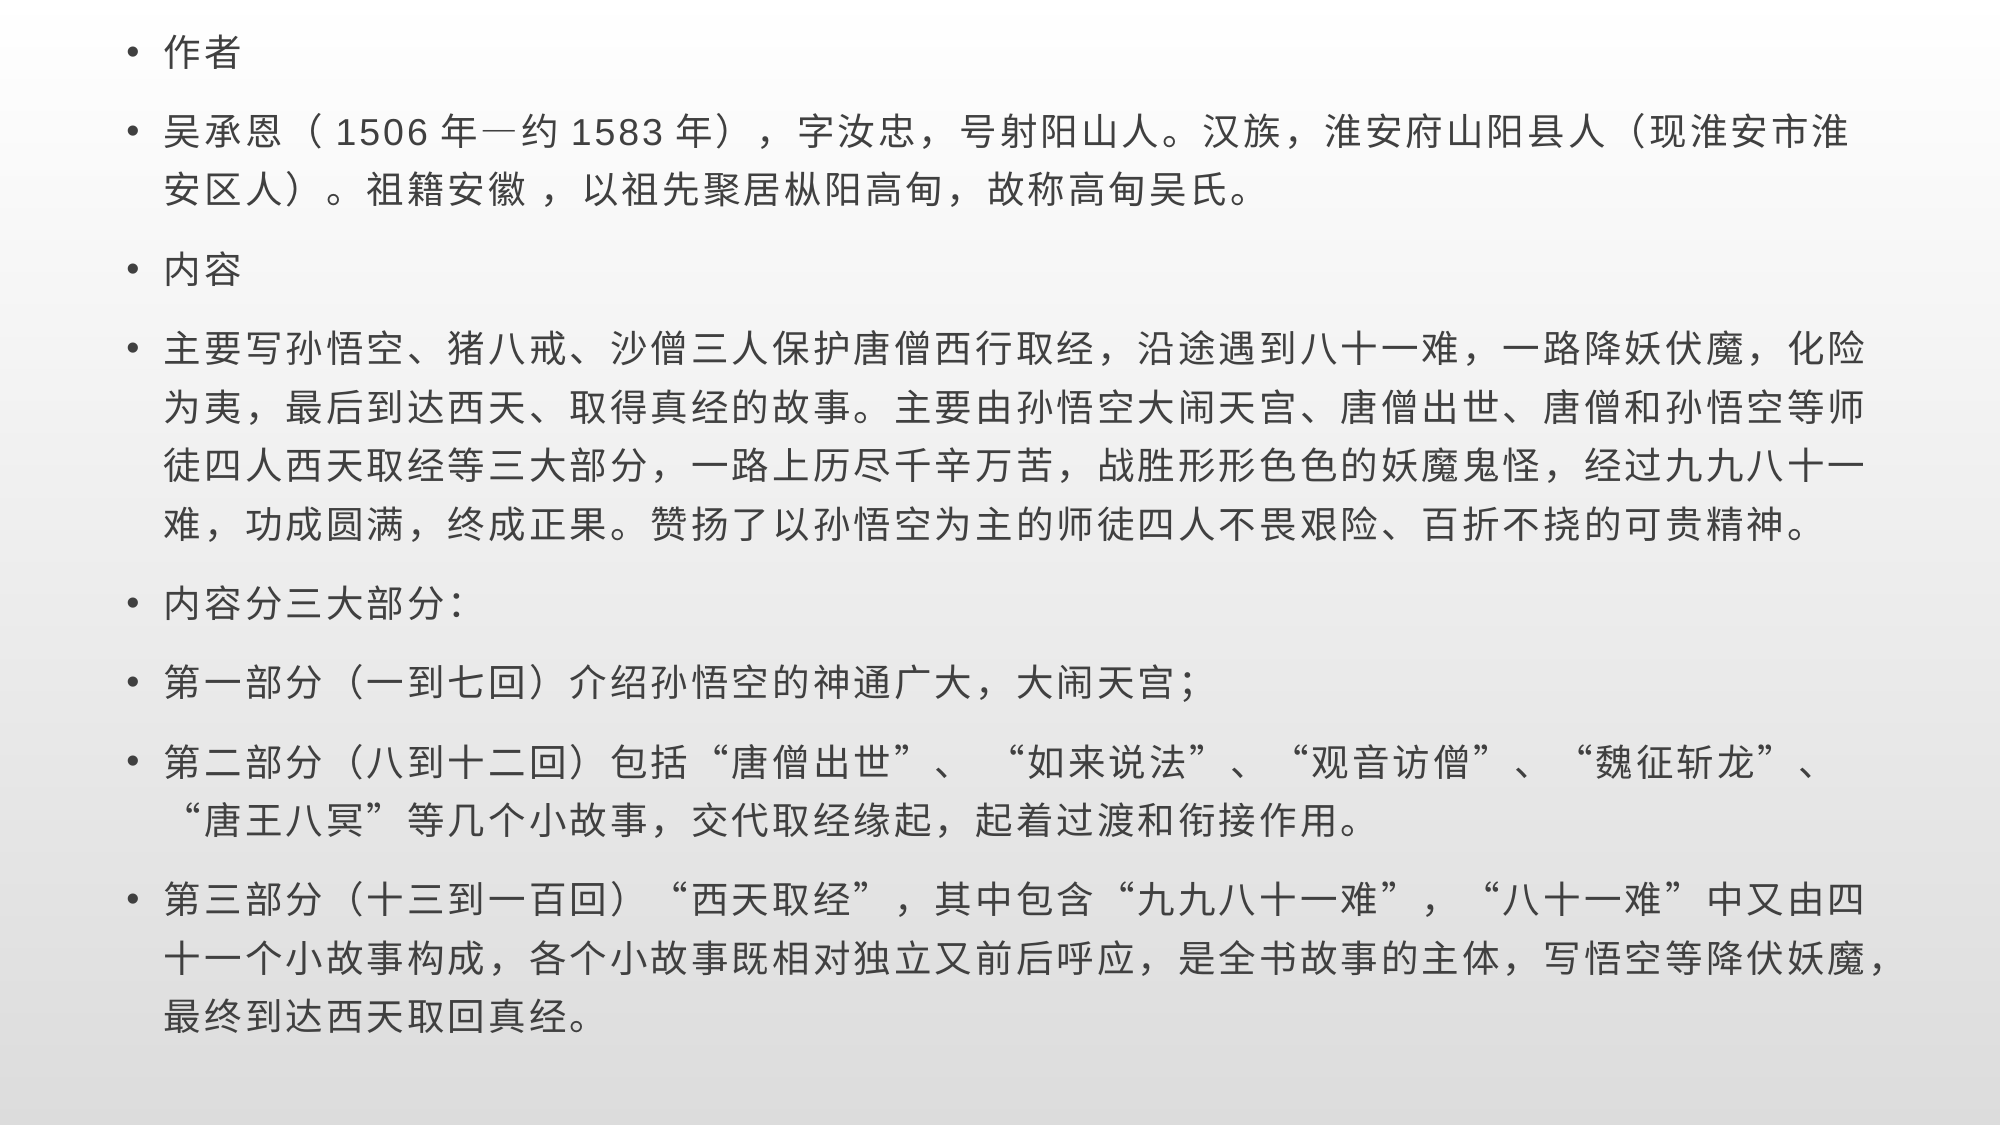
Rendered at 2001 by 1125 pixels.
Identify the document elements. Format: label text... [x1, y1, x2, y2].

list 作者 吴承恩（1506年—约1583年），字汝忠，号射阳山人。汉族，淮安府山阳县人（现淮安市淮安区人）。祖籍安徽 ，以祖先聚居枞阳高甸，故称高甸吴氏。 内容 主要写孙悟空、猪八戒、沙僧三人保护唐僧西行取经，沿途遇到八十一难，一路降妖伏魔，化险为夷，最后到达西天、取得真经的故事。主要由孙悟空大闹天宫、唐僧出世、唐僧和孙悟空等师徒四人西天取经等三大部分，一路上历尽千辛万苦，战胜形形色色的妖魔鬼怪，经过九九八十一难，功成圆满，终成正果。赞扬了以孙悟空为主的师徒四人不畏艰险、百折不挠的可贵精神。 内容分三大部分： 第一部分（一到七回）介绍孙悟空的神通广大，大闹天宫； 第二部分（八到十二回）包括“唐僧出世”、 “如来说法”、“观音访僧”、“魏征斩龙”、“唐王八冥”等几个小故事，交代取经缘起，起着过渡和衔接作用。 第三部分（十三到一百回）“西天取经”，其中包含“九九八十一难”，“八十一难”中又由四十一个小故事构成，各个小故事既相对独立又前后呼应，是全书故事的主体，写悟空等降伏妖魔，最终到达西天取回真经。 [109, 15, 1891, 843]
